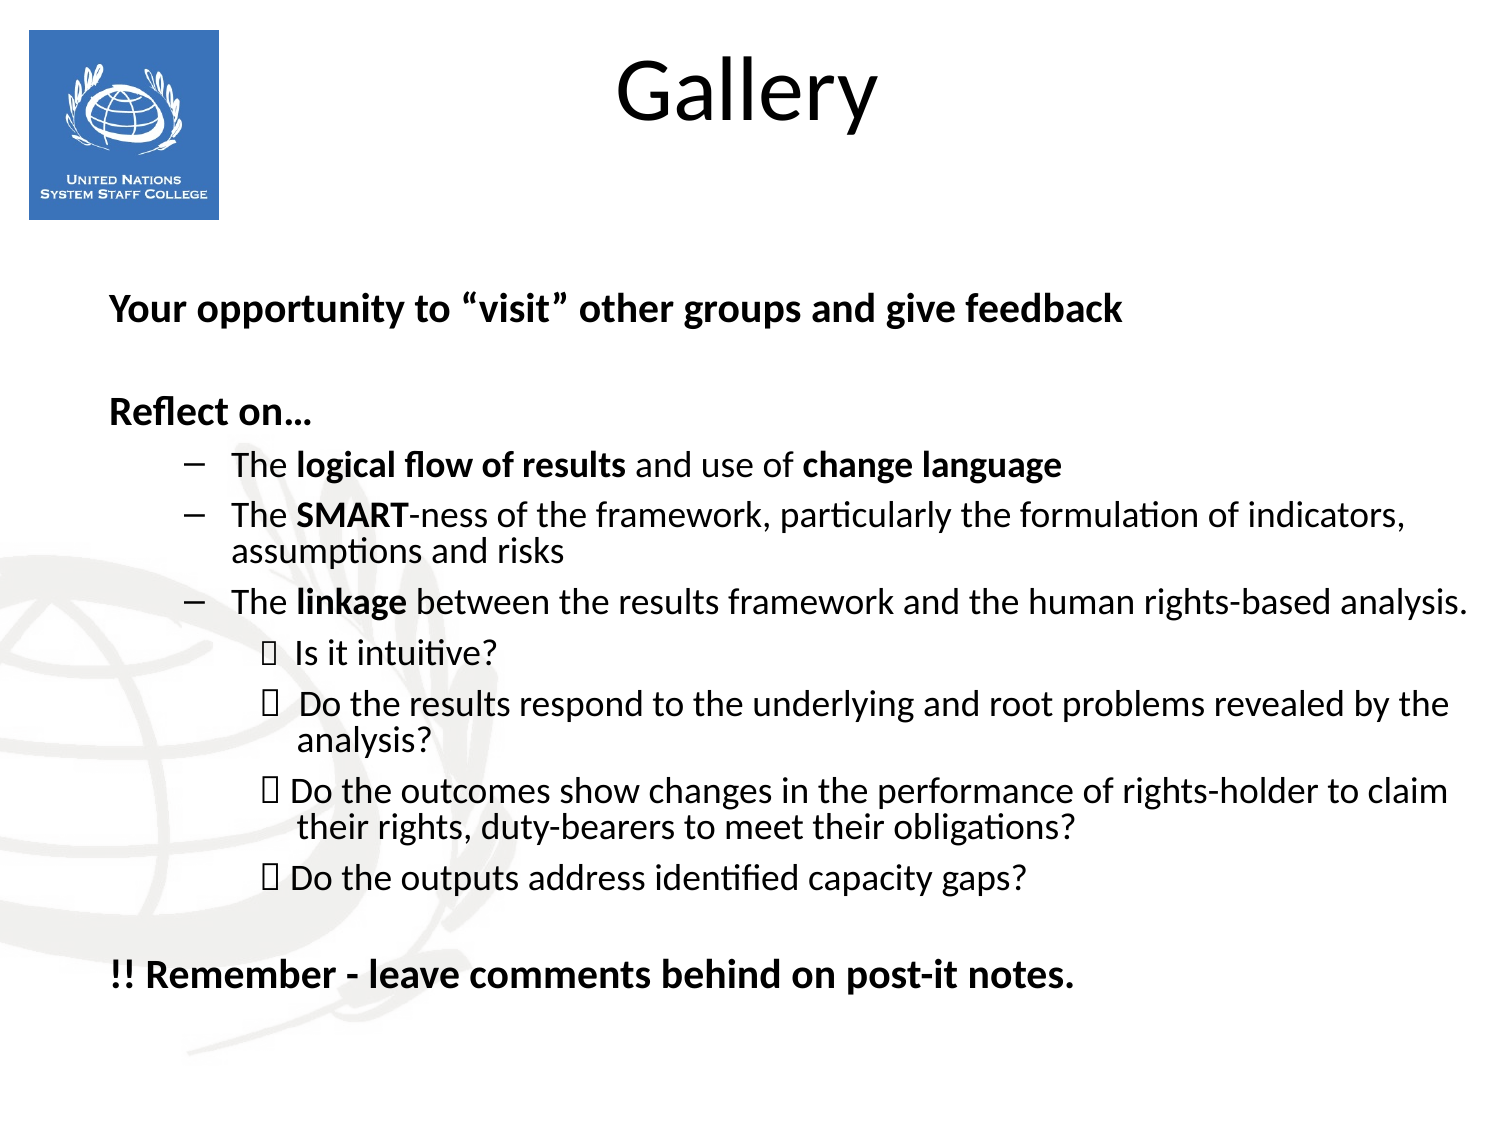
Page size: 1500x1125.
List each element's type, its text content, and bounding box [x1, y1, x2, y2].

list Your opportunity to “visit” other groups and give feedback Reflect on… The logical flow of results and use of change language The SMART-ness of the framework, particularly the formulation of indicators, assumptions and risks The linkage between the results framework and the human rights-based analysis.  Is it intuitive?  Do the results respond to the underlying and root problems revealed by the analysis?  Do the outcomes show changes in the performance of rights-holder to claim their rights, duty-bearers to meet their obligations?  Do the outputs address identified capacity gaps? !! Remember - leave comments behind on post-it notes. [93, 219, 1500, 1088]
title Gallery [76, 6, 1418, 162]
picture [29, 30, 219, 220]
